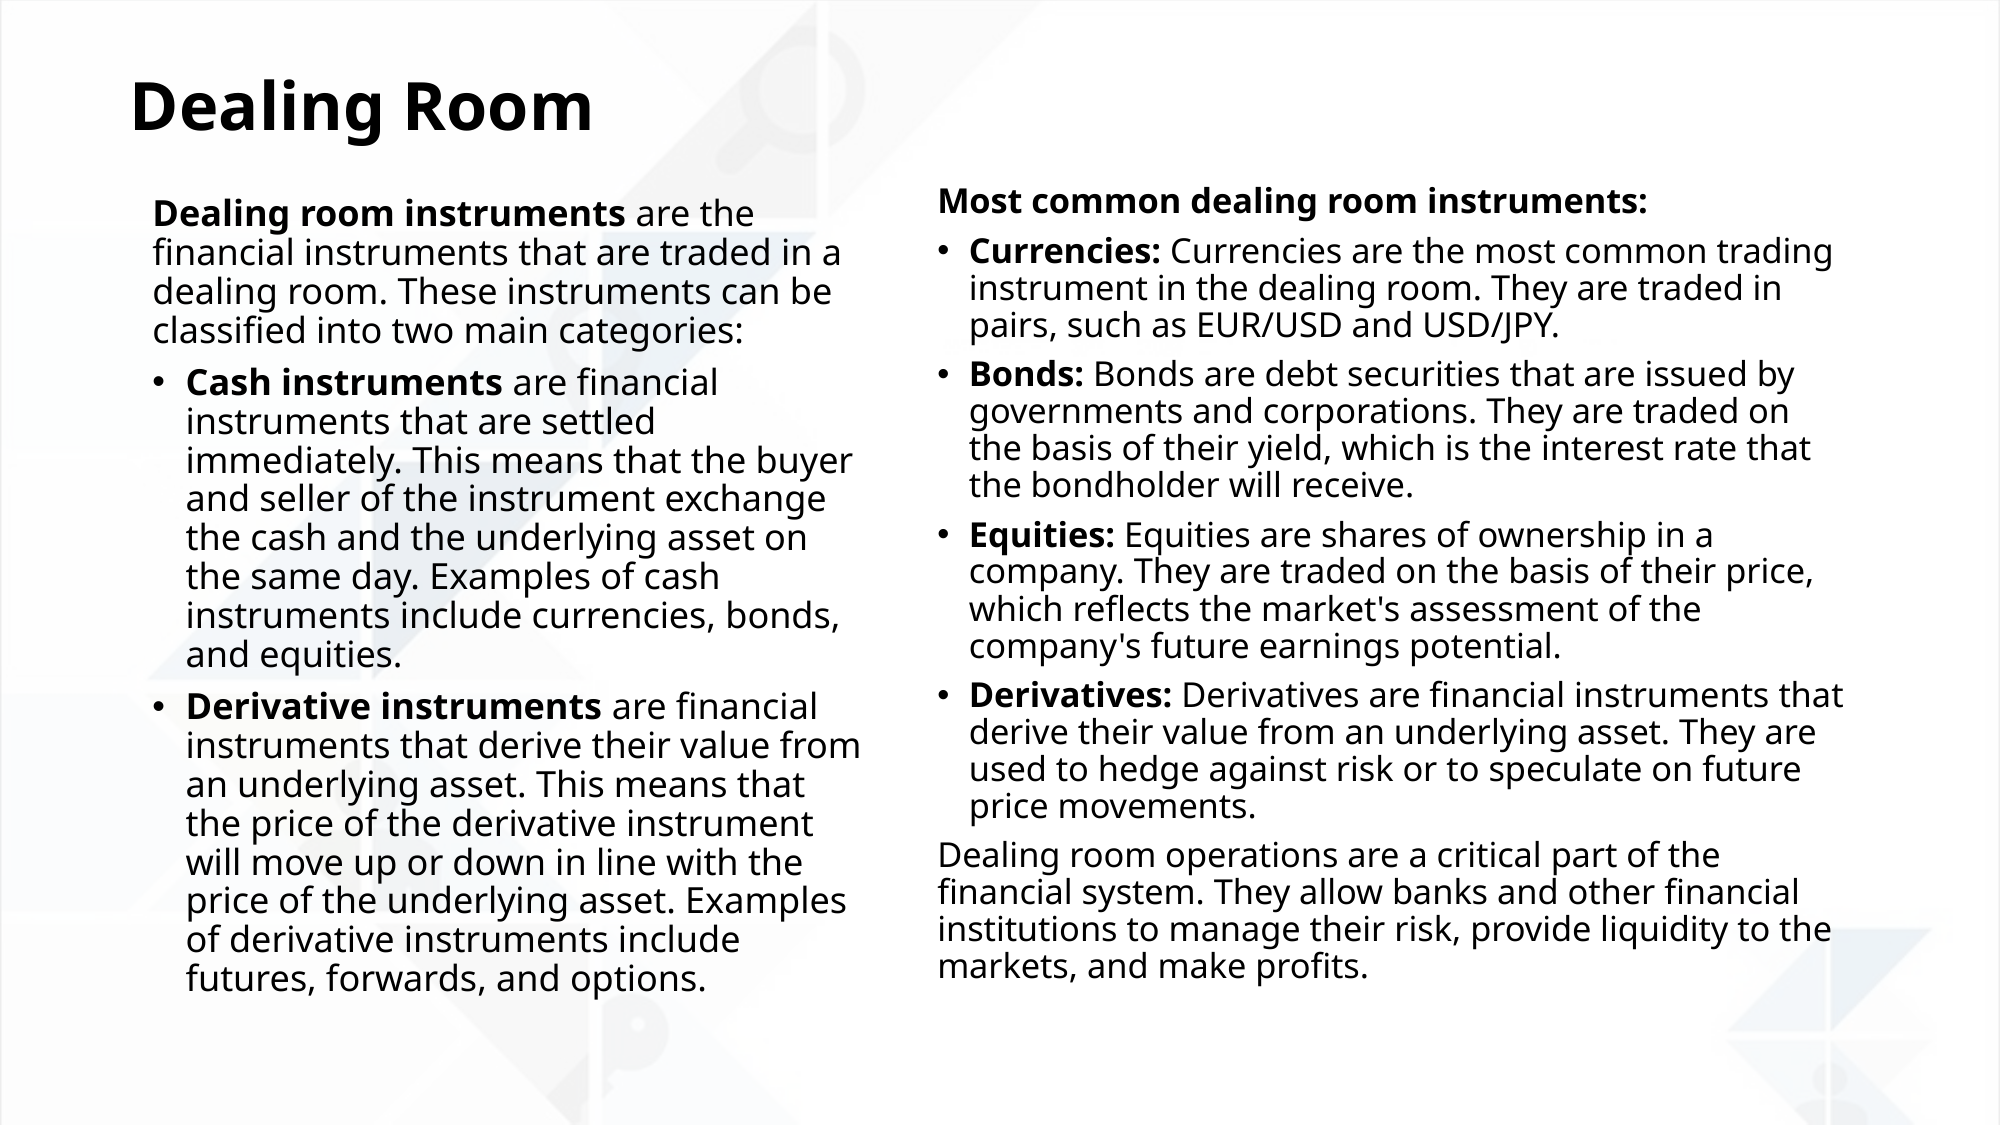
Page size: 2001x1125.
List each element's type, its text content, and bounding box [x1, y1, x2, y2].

title Dealing Room [115, 0, 1841, 218]
list Dealing room instruments are the financial instruments that are traded in a dealing room. These instruments can be classified into two main categories: Cash instruments are financial instruments that are settled immediately. This means that the buyer and seller of the instrument exchange the cash and the underlying asset on the same day. Examples of cash instruments include currencies, bonds, and equities. Derivative instruments are financial instruments that derive their value from an underlying asset. This means that the price of the derivative instrument will move up or down in line with the price of the underlying asset. Examples of derivative instruments include futures, forwards, and options. [137, 188, 882, 1014]
list Most common dealing room instruments: Currencies: Currencies are the most common trading instrument in the dealing room. They are traded in pairs, such as EUR/USD and USD/JPY. Bonds: Bonds are debt securities that are issued by governments and corporations. They are traded on the basis of their yield, which is the interest rate that the bondholder will receive. Equities: Equities are shares of ownership in a company. They are traded on the basis of their price, which reflects the market's assessment of the company's future earnings potential. Derivatives: Derivatives are financial instruments that derive their value from an underlying asset. They are used to hedge against risk or to speculate on future price movements. Dealing room operations are a critical part of the financial system. They allow banks and other financial institutions to manage their risk, provide liquidity to the markets, and make profits. [922, 176, 1863, 1014]
